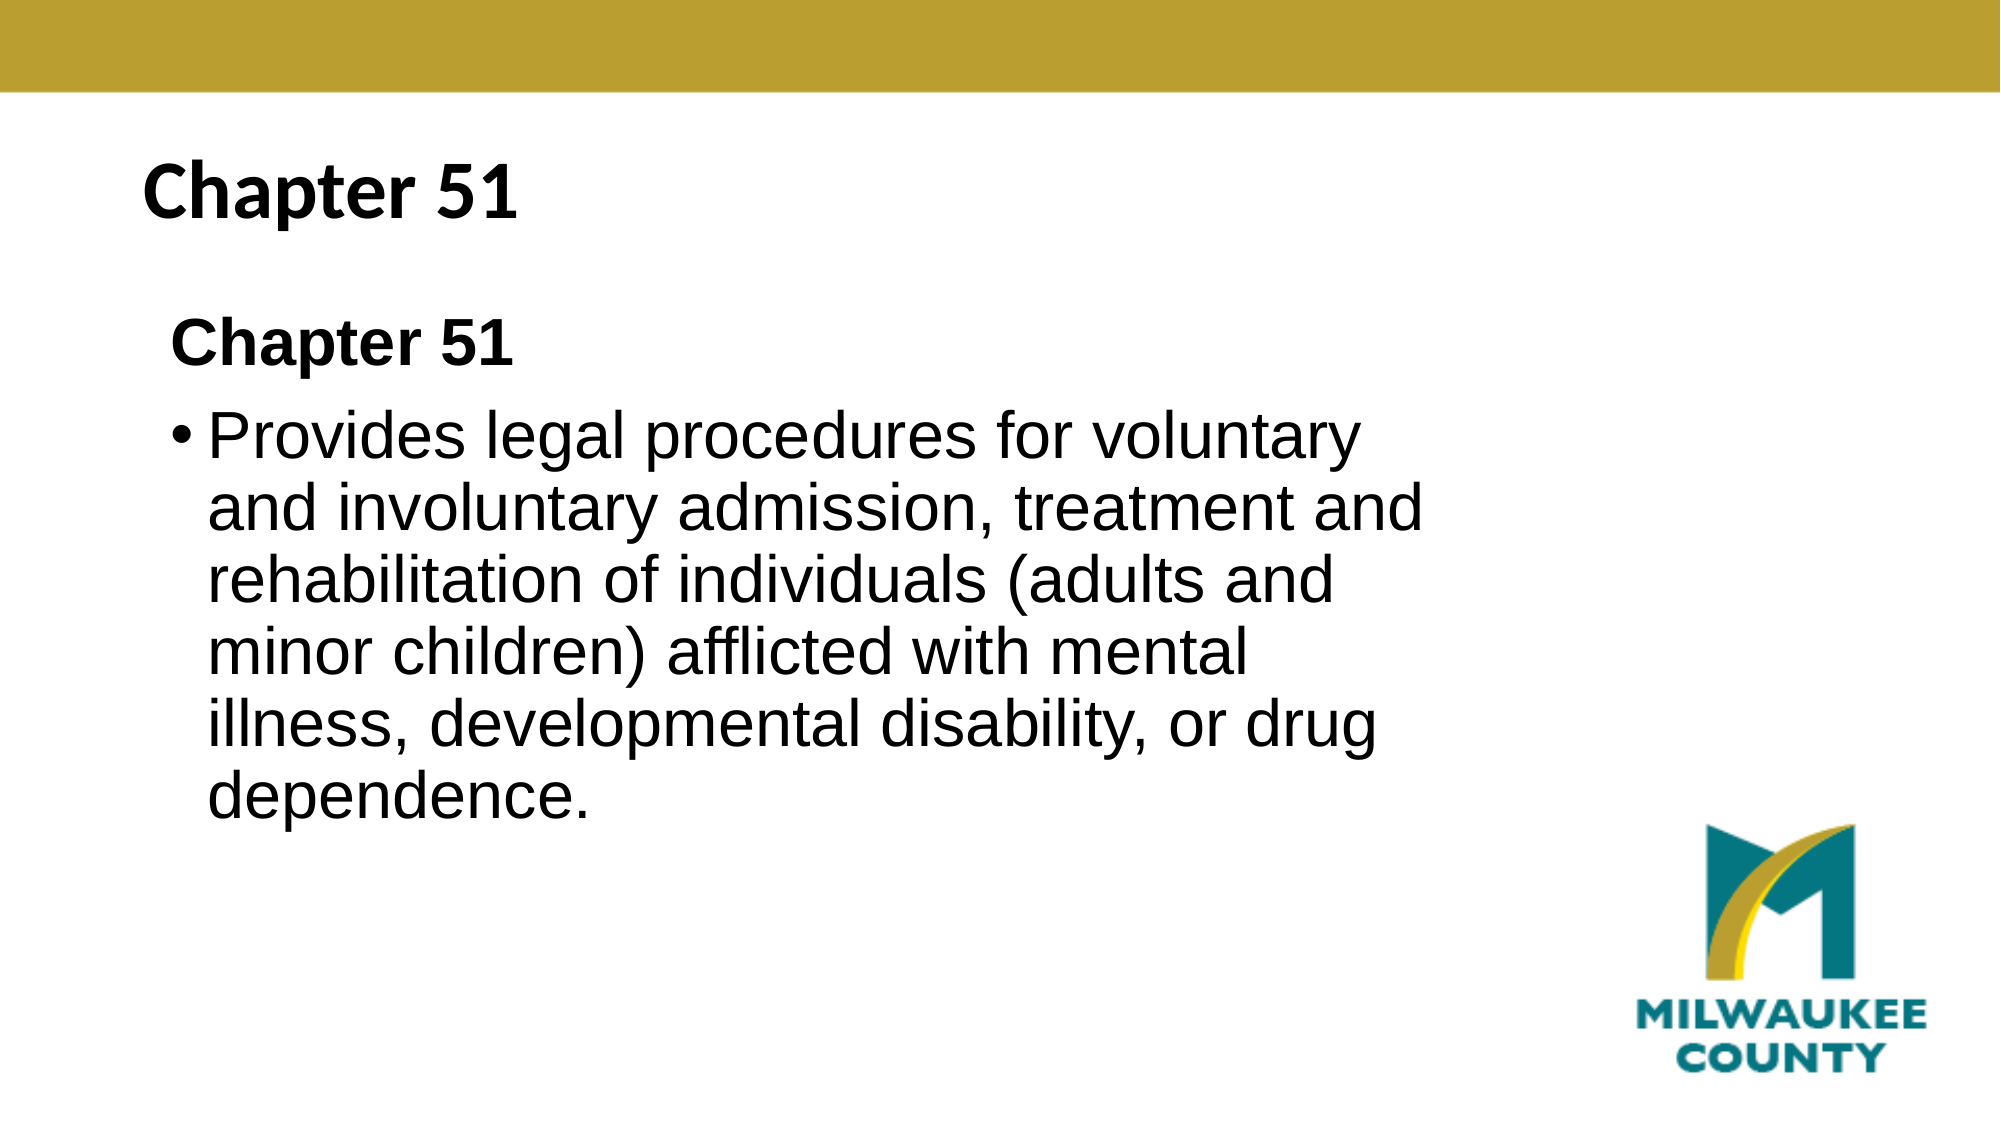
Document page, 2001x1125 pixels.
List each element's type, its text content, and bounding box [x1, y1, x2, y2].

title Chapter 51 [135, 82, 1431, 302]
picture [0, 0, 2000, 1125]
list Chapter 51 Provides legal procedures for voluntary and involuntary admission, treatment and rehabilitation of individuals (adults and minor children) afflicted with mental illness, developmental disability, or drug dependence. [162, 300, 1457, 873]
